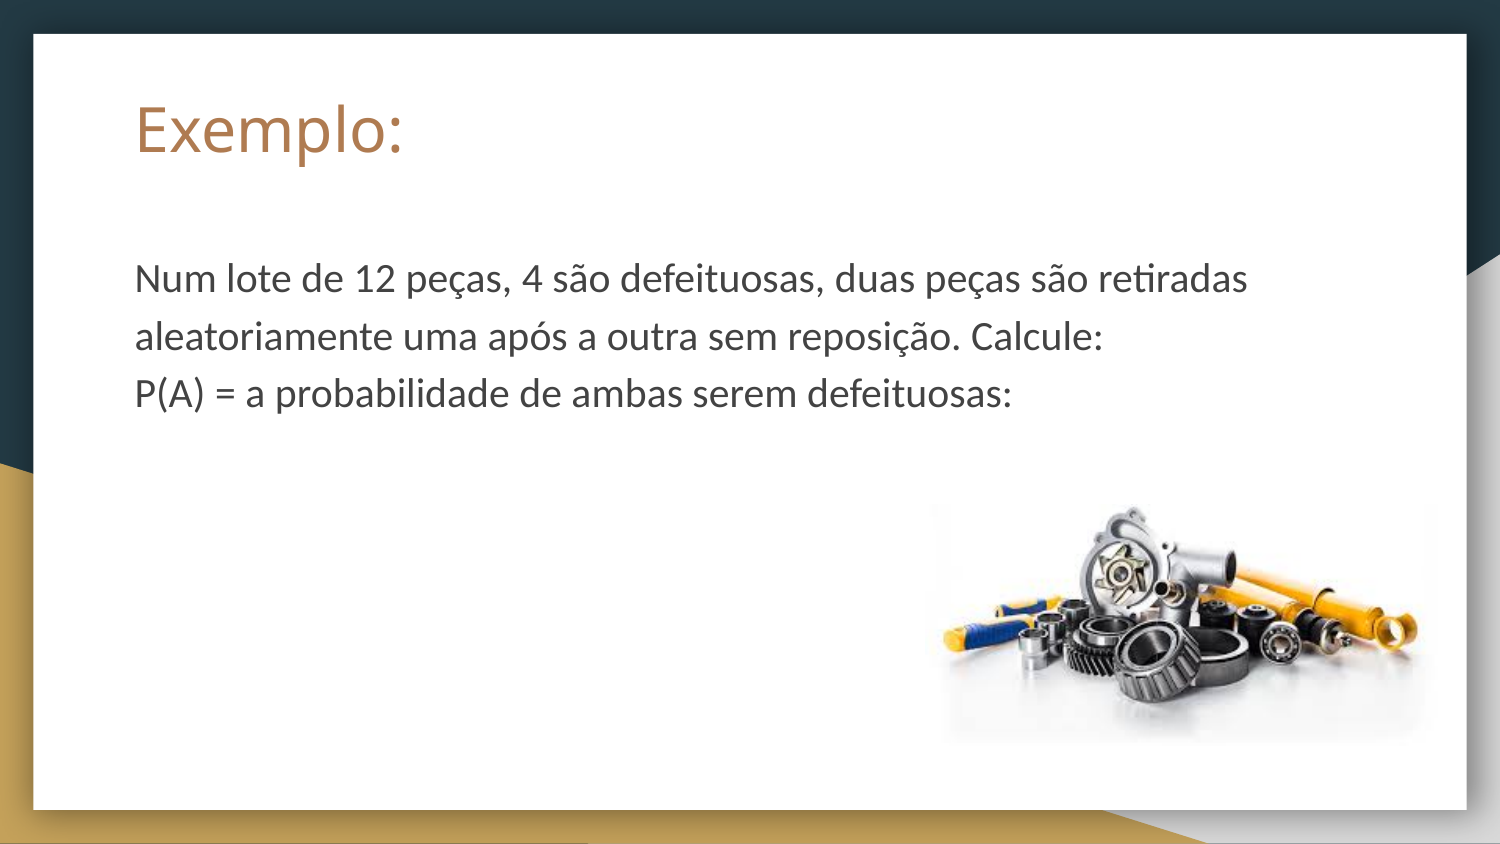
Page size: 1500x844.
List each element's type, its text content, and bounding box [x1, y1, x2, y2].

title Exemplo: [119, 75, 1381, 179]
list Num lote de 12 peças, 4 são defeituosas, duas peças são retiradas aleatoriamente uma após a outra sem reposição. Calcule: P(A) = a probabilidade de ambas serem defeituosas: [119, 228, 1405, 754]
picture [925, 504, 1439, 746]
